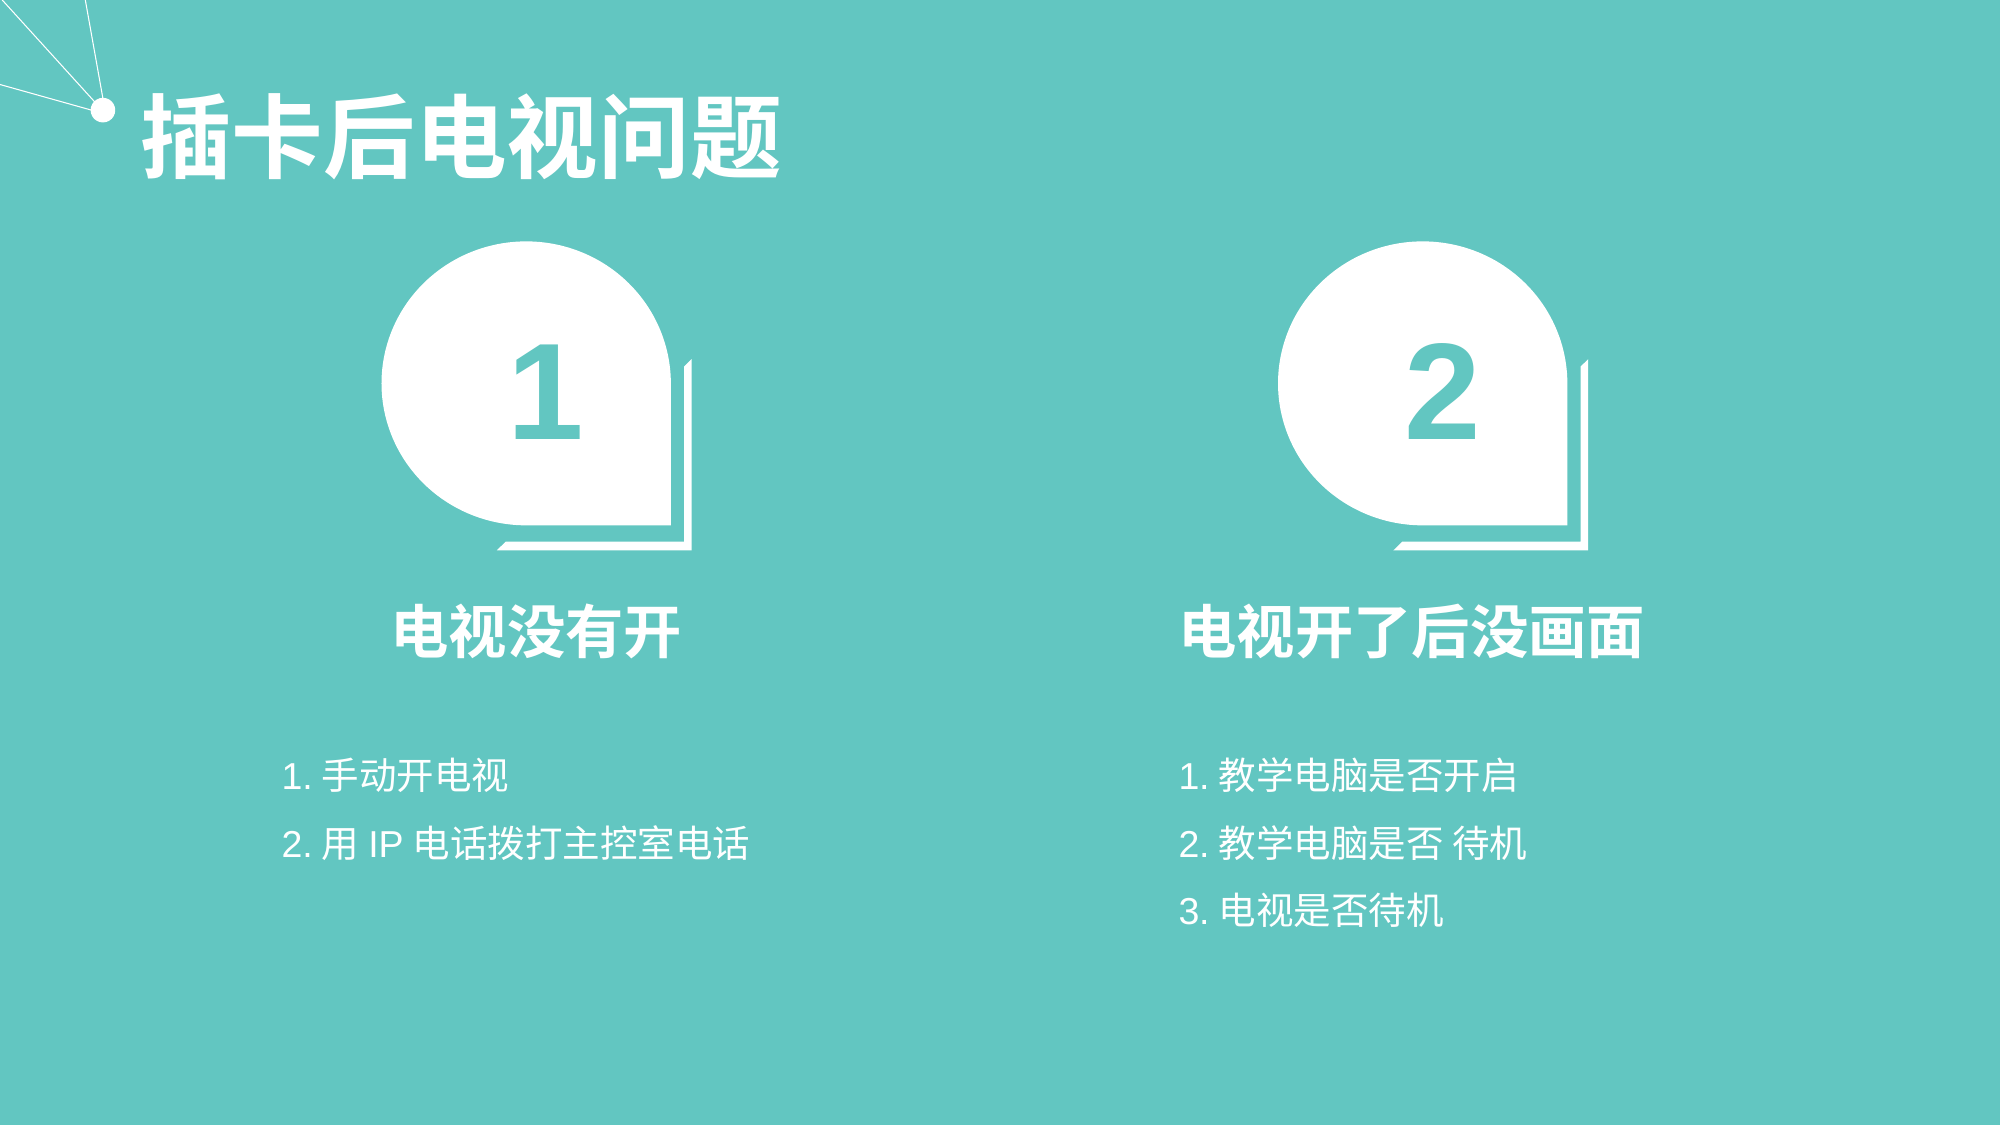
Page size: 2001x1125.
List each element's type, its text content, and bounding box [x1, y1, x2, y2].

text_box 1.手动开电视 2.用IP电话拨打主控室电话 [266, 722, 807, 966]
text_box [1277, 241, 1589, 551]
text_box 电视开了后没画面 [1089, 588, 1734, 697]
text_box 1.教学电脑是否开启 2.教学电脑是否 待机 3.电视是否待机 [1163, 722, 1703, 966]
text_box 插卡后电视问题 [125, 21, 1848, 263]
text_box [381, 241, 692, 551]
text_box 电视没有开 [235, 588, 838, 684]
